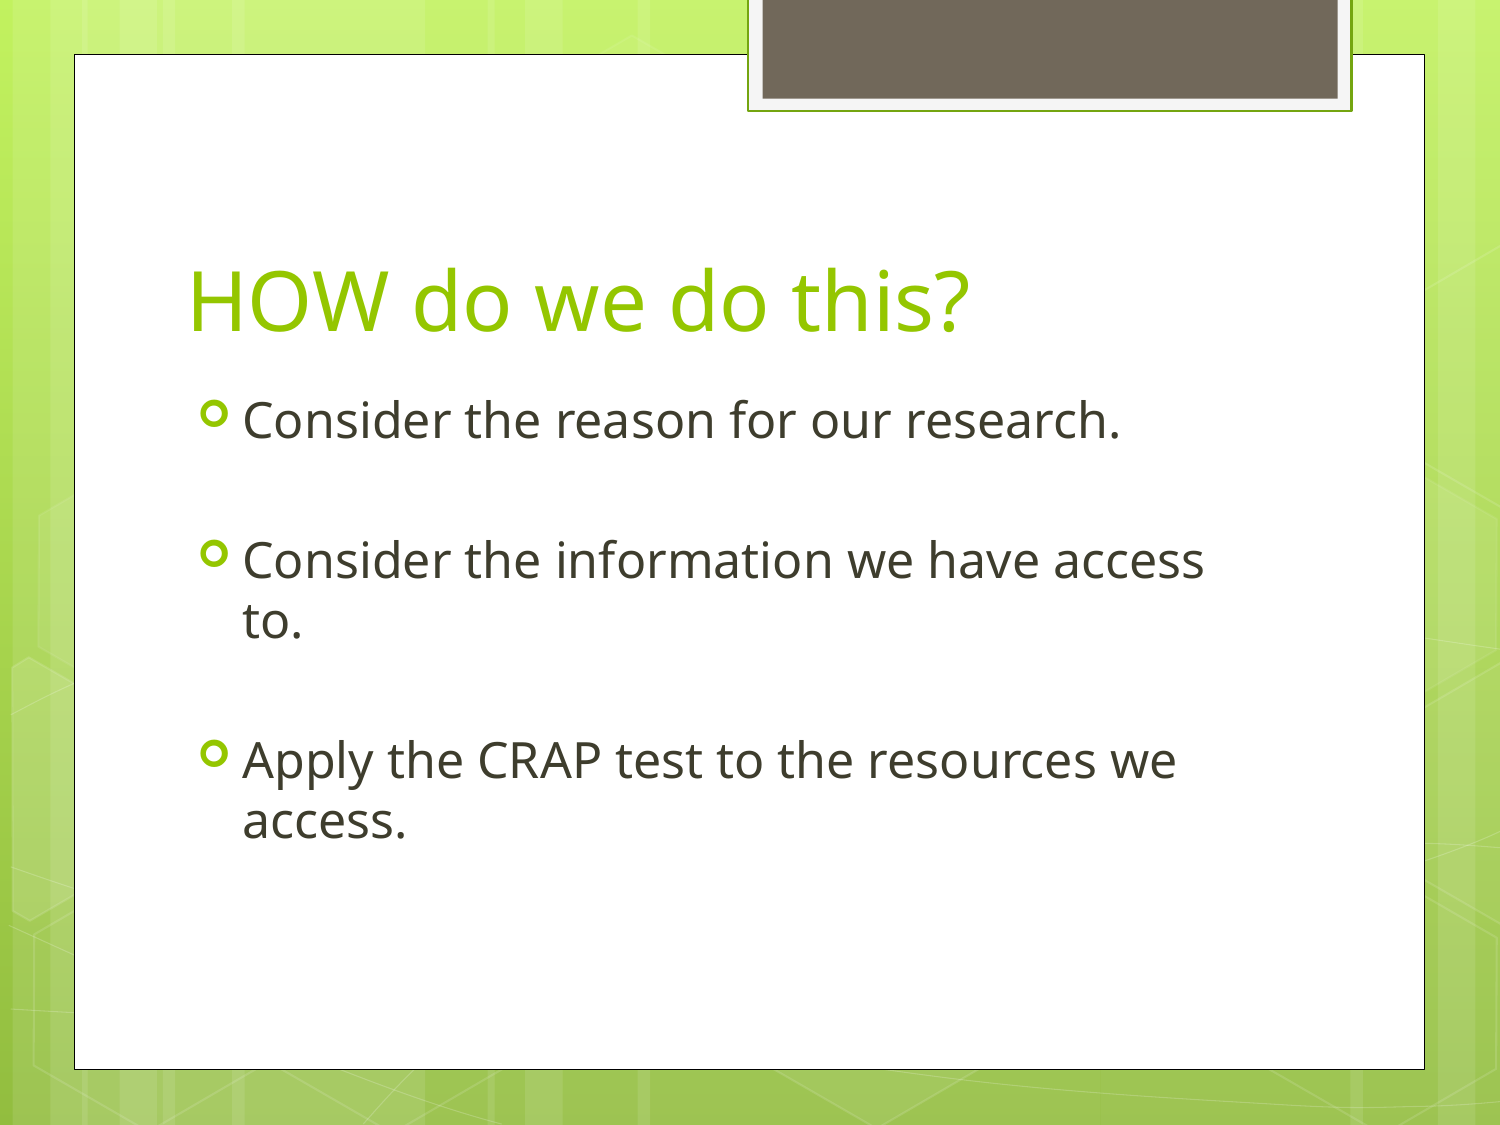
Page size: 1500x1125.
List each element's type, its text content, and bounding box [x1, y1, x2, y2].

title HOW do we do this? [171, 168, 1324, 357]
list Consider the reason for our research. Consider the information we have access to. Apply the CRAP test to the resources we access. [171, 381, 1283, 957]
